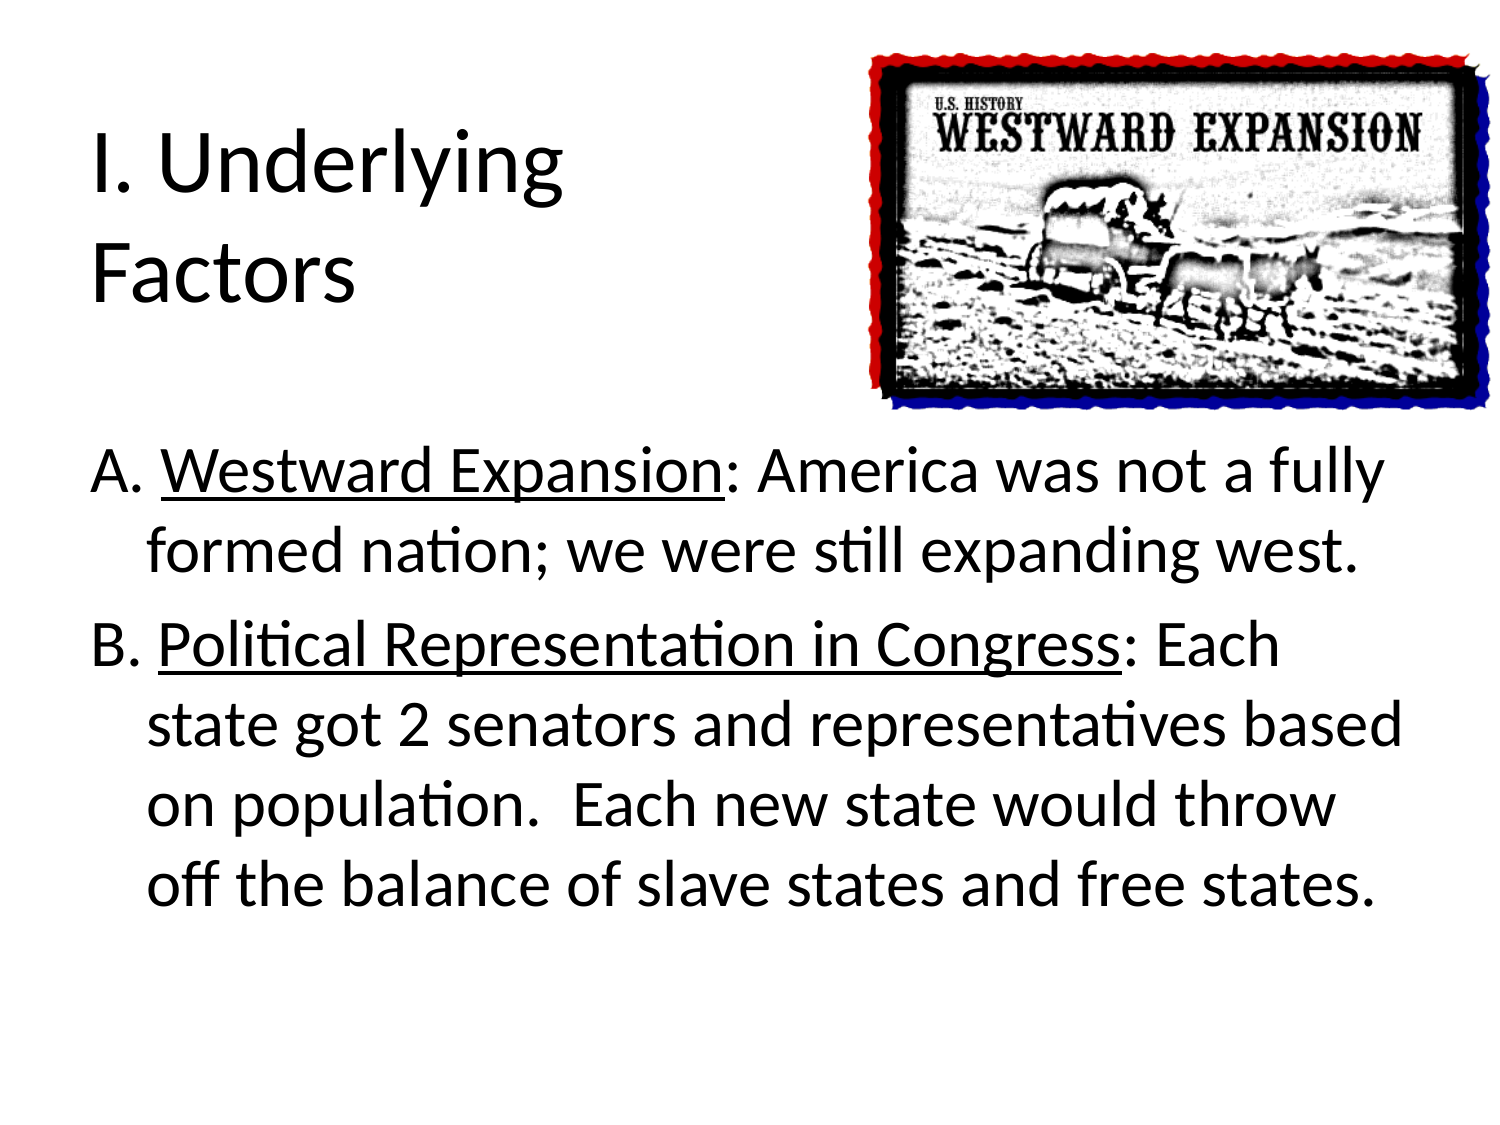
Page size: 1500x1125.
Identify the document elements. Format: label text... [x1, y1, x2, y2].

picture [860, 44, 1500, 419]
title I. Underlying Factors [75, 45, 858, 377]
list A. Westward Expansion: America was not a fully formed nation; we were still expanding west. B. Political Representation in Congress: Each state got 2 senators and representatives based on population. Each new state would throw off the balance of slave states and free states. [75, 418, 1425, 1125]
